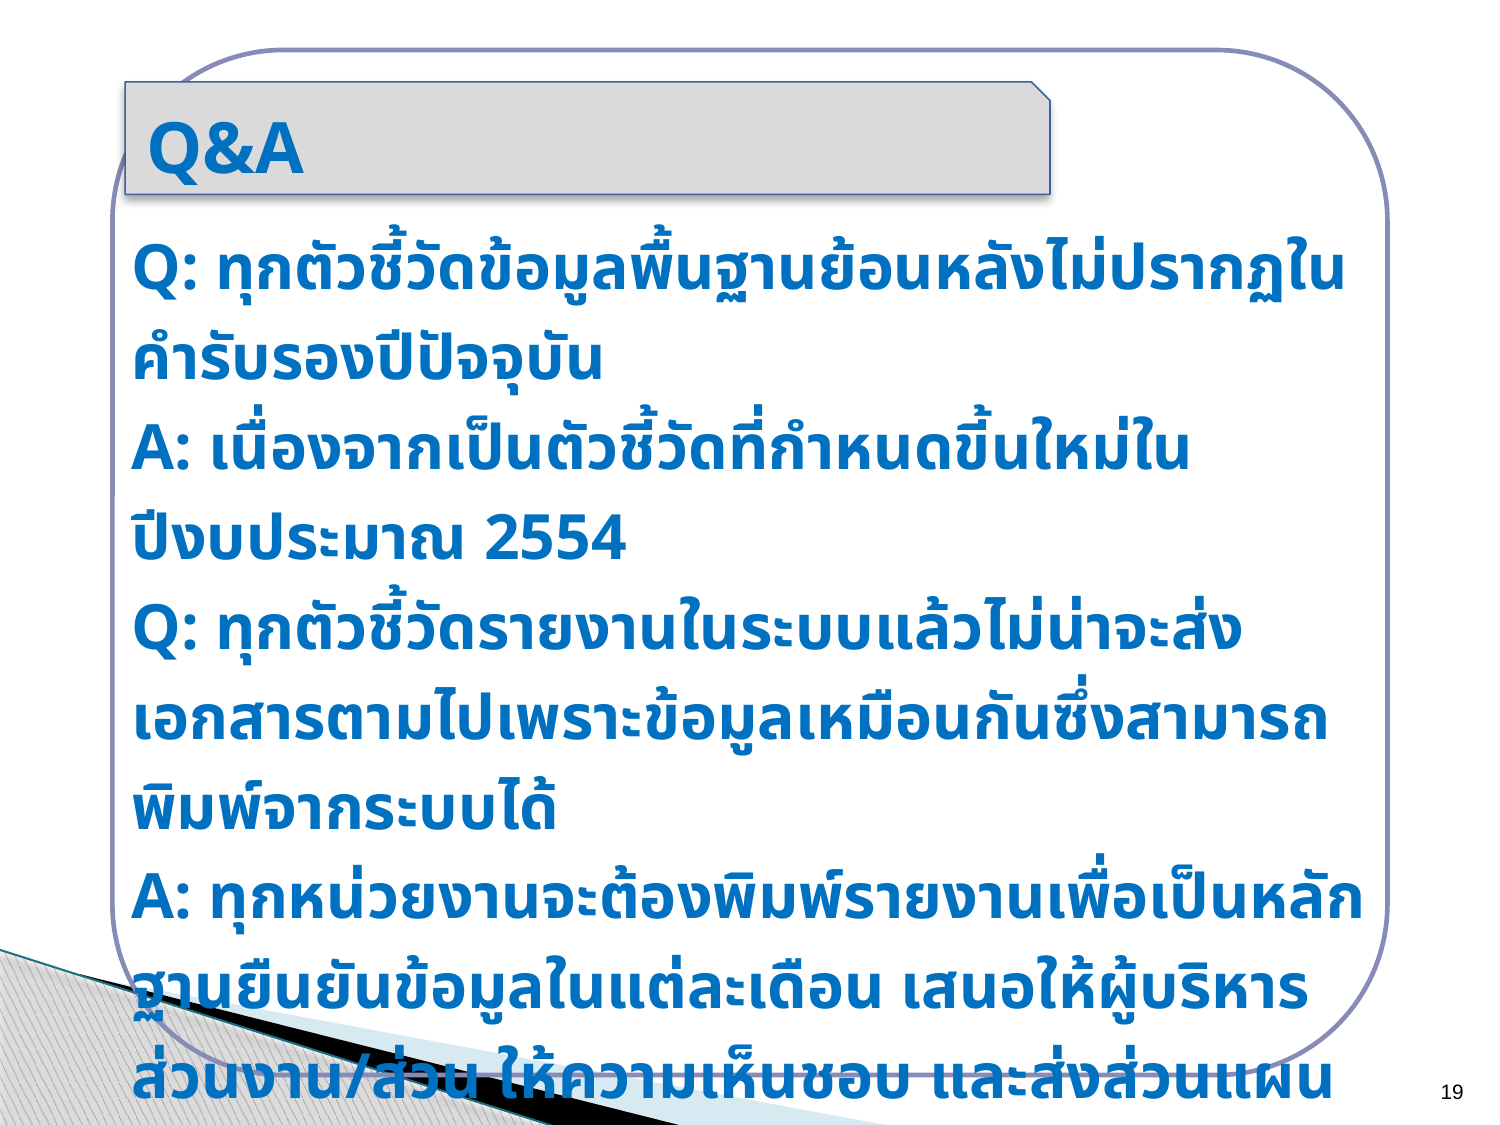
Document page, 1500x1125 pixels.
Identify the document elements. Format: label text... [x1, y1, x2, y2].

text_box Q: ทุกตัวชี้วัดข้อมูลพื้นฐานย้อนหลังไม่ปรากฏในคำรับรองปีปัจจุบัน A: เนื่องจากเป็นตัวชี้วัดที่กำหนดขี้นใหม่ในปีงบประมาณ 2554 Q: ทุกตัวชี้วัดรายงานในระบบแล้วไม่น่าจะส่งเอกสารตามไปเพราะข้อมูลเหมือนกันซึ่งสามารถพิมพ์จากระบบได้ A: ทุกหน่วยงานจะต้องพิมพ์รายงานเพื่อเป็นหลักฐานยืนยันข้อมูลในแต่ละเดือน เสนอให้ผู้บริหารส่วนงาน/ส่วน ให้ความเห็นชอบ และส่งส่วนแผนงาน [112, 212, 1400, 1076]
text_box [124, 81, 1051, 196]
text_box Q&A [126, 102, 1115, 191]
text_box [248, 1076, 1252, 1080]
text_box [107, 45, 1392, 942]
slide_number 19 [1418, 1051, 1479, 1112]
